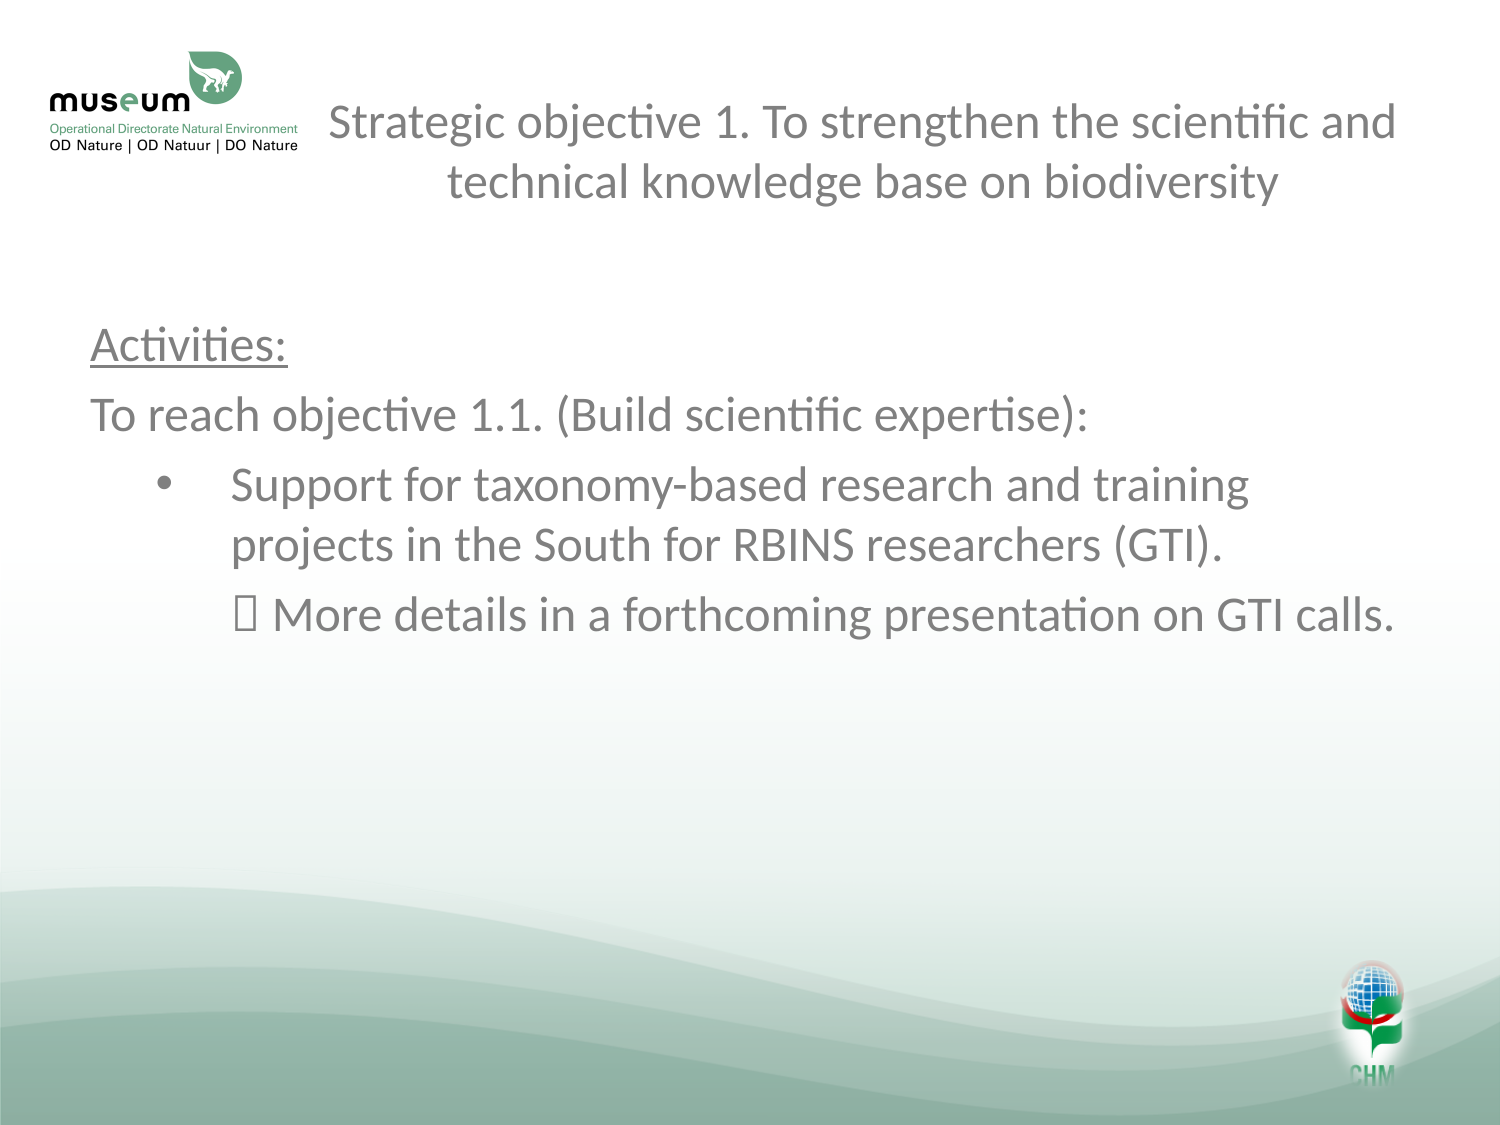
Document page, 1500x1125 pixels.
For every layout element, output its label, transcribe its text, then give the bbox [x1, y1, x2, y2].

title Strategic objective 1. To strengthen the scientific and technical knowledge base on biodiversity [301, 79, 1425, 268]
picture [0, 0, 1500, 1125]
list Activities: To reach objective 1.1. (Build scientific expertise): Support for taxonomy-based research and training projects in the South for RBINS researchers (GTI).  More details in a forthcoming presentation on GTI calls. [75, 304, 1425, 1047]
